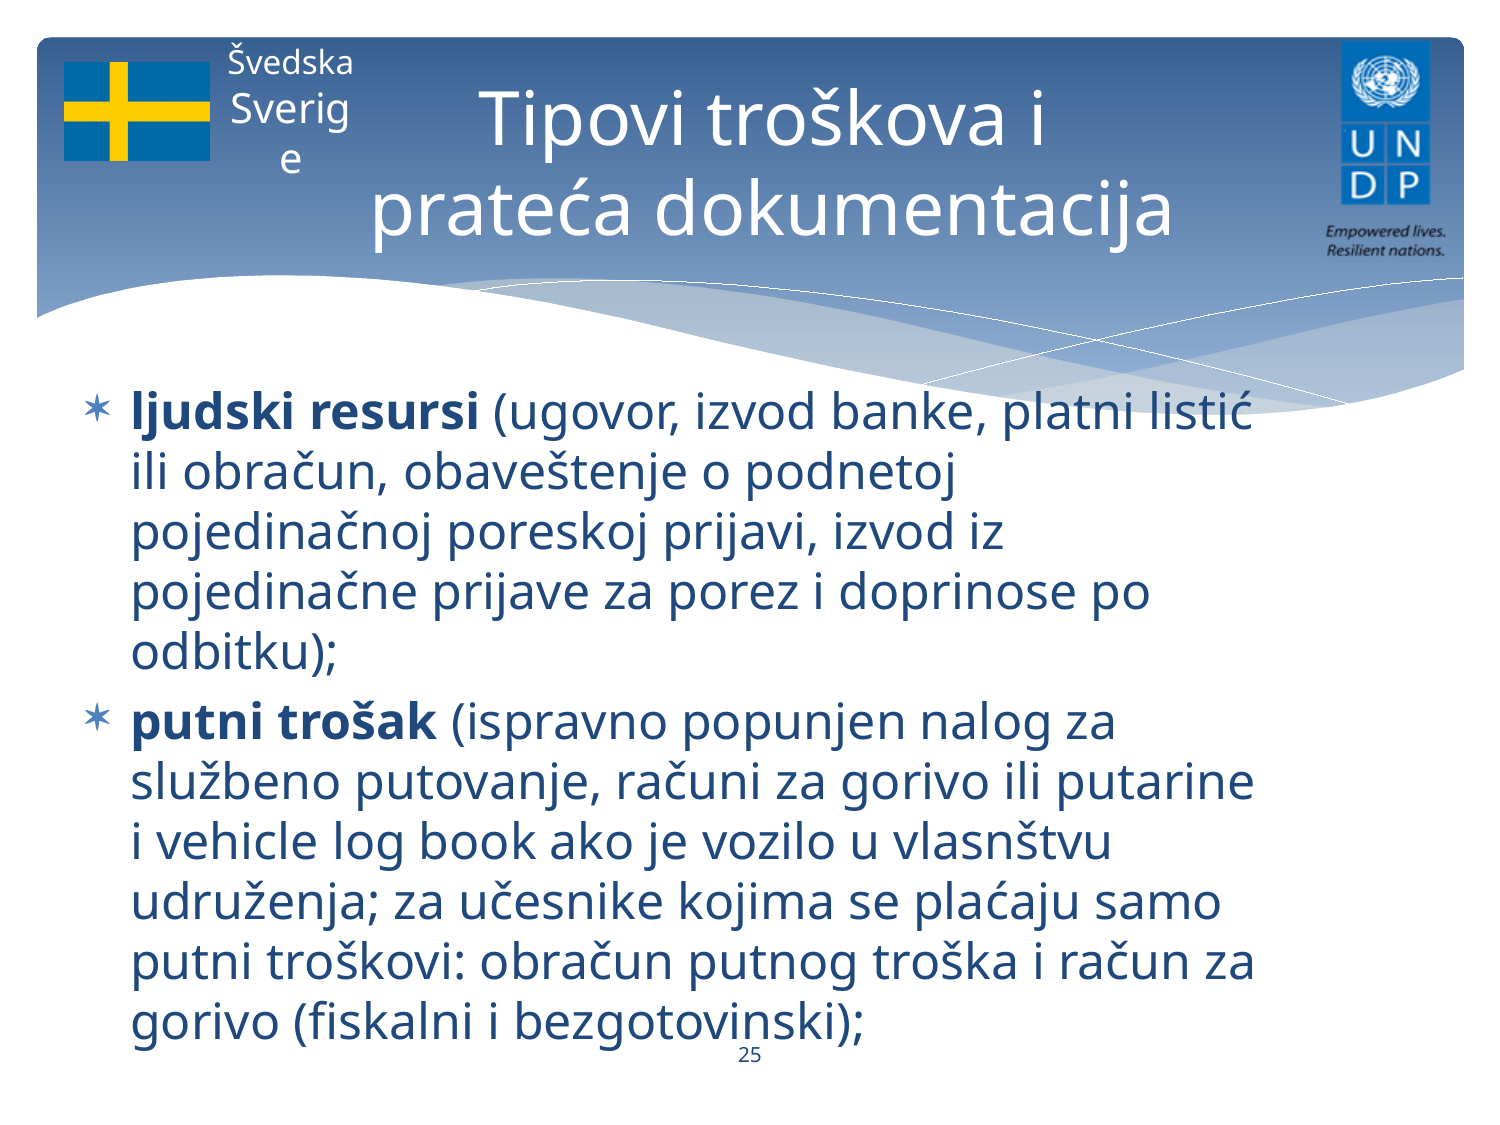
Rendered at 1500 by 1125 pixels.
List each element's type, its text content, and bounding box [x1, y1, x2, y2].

title Tipovi troškova i prateća dokumentacija [98, 58, 1320, 264]
picture [1326, 41, 1449, 281]
text_box Švedska Sverige [210, 61, 378, 162]
list ljudski resursi (ugovor, izvod banke, platni listić ili obračun, obaveštenje o podnetoj pojedinačnoj poreskoj prijavi, izvod iz pojedinačne prijave za porez i doprinose po odbitku); putni trošak (ispravno popunjen nalog za službeno putovanje, računi za gorivo ili putarine i vehicle log book ako je vozilo u vlasnštvu udruženja; za učesnike kojima se plaćaju samo putni troškovi: obračun putnog troška i račun za gorivo (fiskalni i bezgotovinski); [70, 371, 1286, 1051]
slide_number 25 [654, 1025, 846, 1086]
picture [64, 62, 210, 162]
